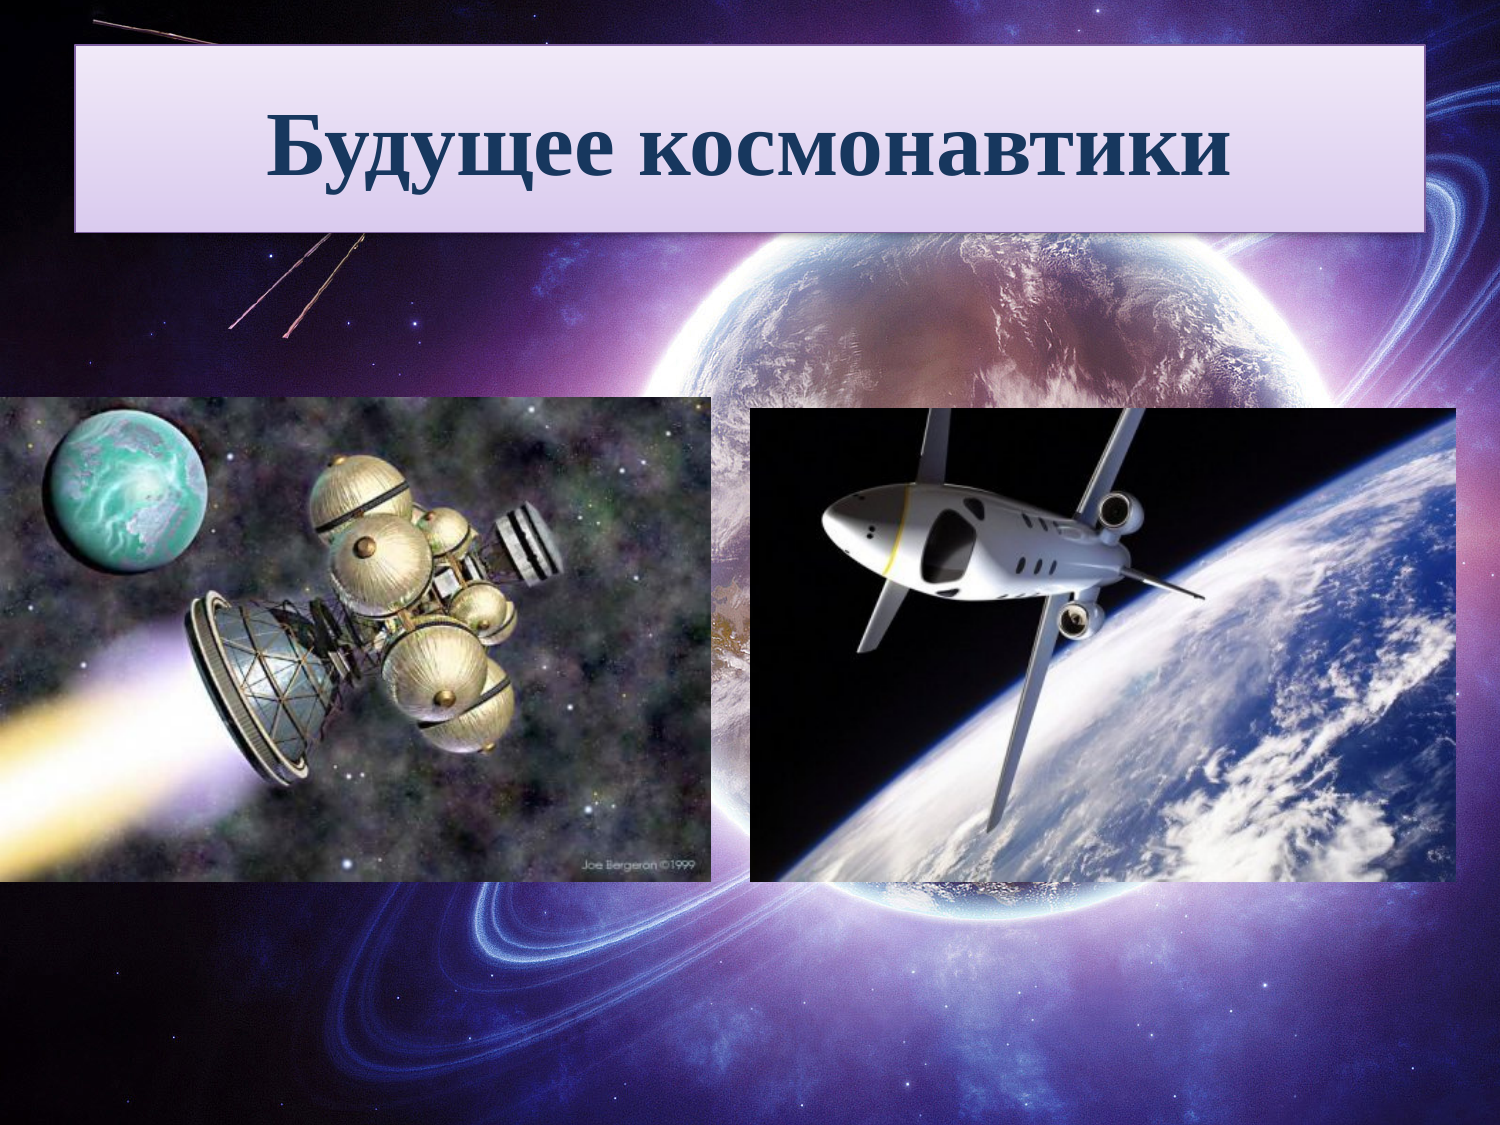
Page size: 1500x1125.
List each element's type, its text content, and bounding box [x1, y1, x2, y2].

picture [0, 0, 1500, 1125]
title Будущее космонавтики [74, 44, 1426, 233]
